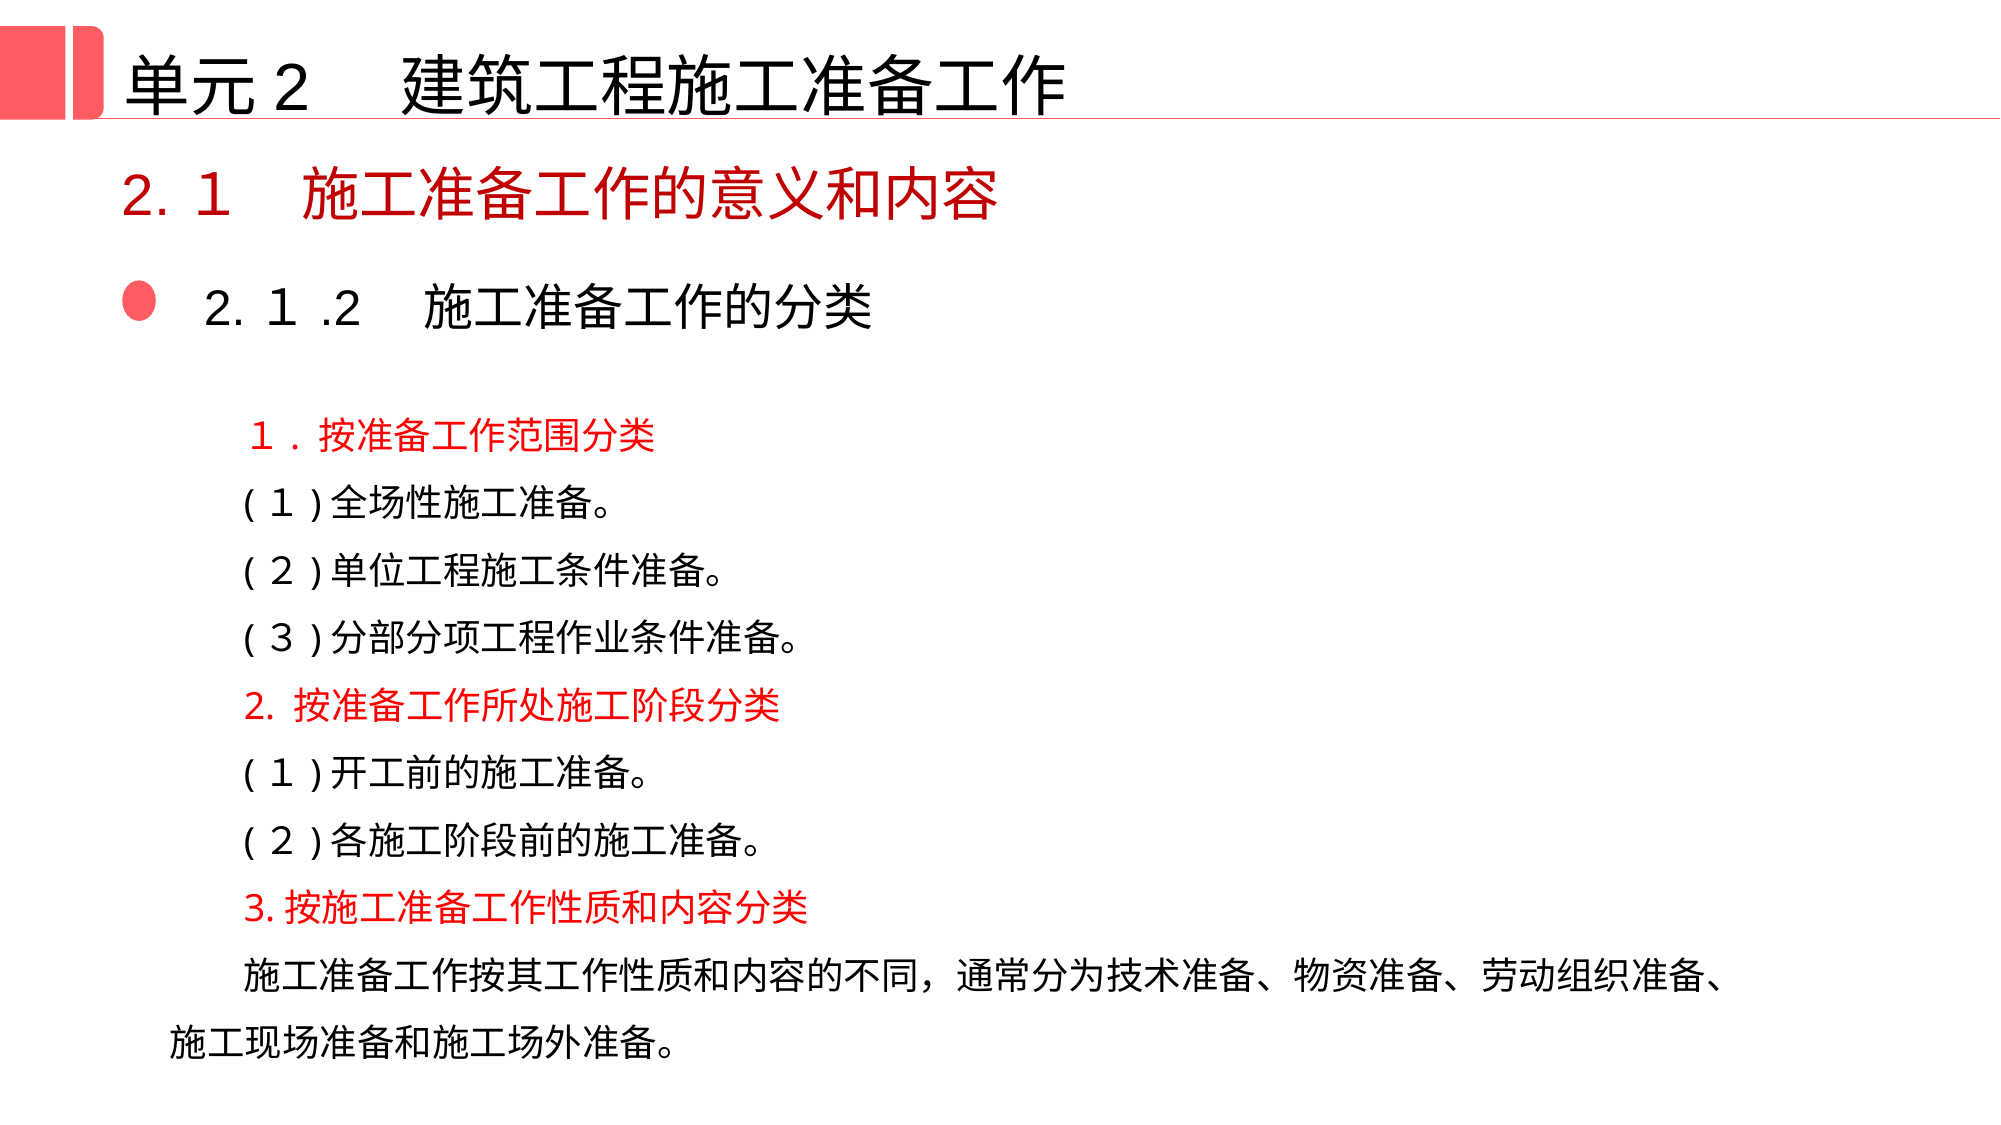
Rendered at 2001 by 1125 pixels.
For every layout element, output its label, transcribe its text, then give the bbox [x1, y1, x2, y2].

text_box [122, 280, 156, 321]
text_box １. 按准备工作范围分类 (１)全场性施工准备。 (２)单位工程施工条件准备。 (３)分部分项工程作业条件准备。 2. 按准备工作所处施工阶段分类 (１)开工前的施工准备。 (２)各施工阶段前的施工准备。 3.按施工准备工作性质和内容分类 施工准备工作按其工作性质和内容的不同，通常分为技术准备、物资准备、劳动组织准备、施工现场准备和施工场外准备。 [154, 381, 1755, 1072]
text_box 2.１.2 施工准备工作的分类 [189, 268, 1177, 344]
list 单元2 建筑工程施工准备工作 [108, 12, 1891, 122]
text_box 2.１ 施工准备工作的意义和内容 [106, 149, 1015, 235]
